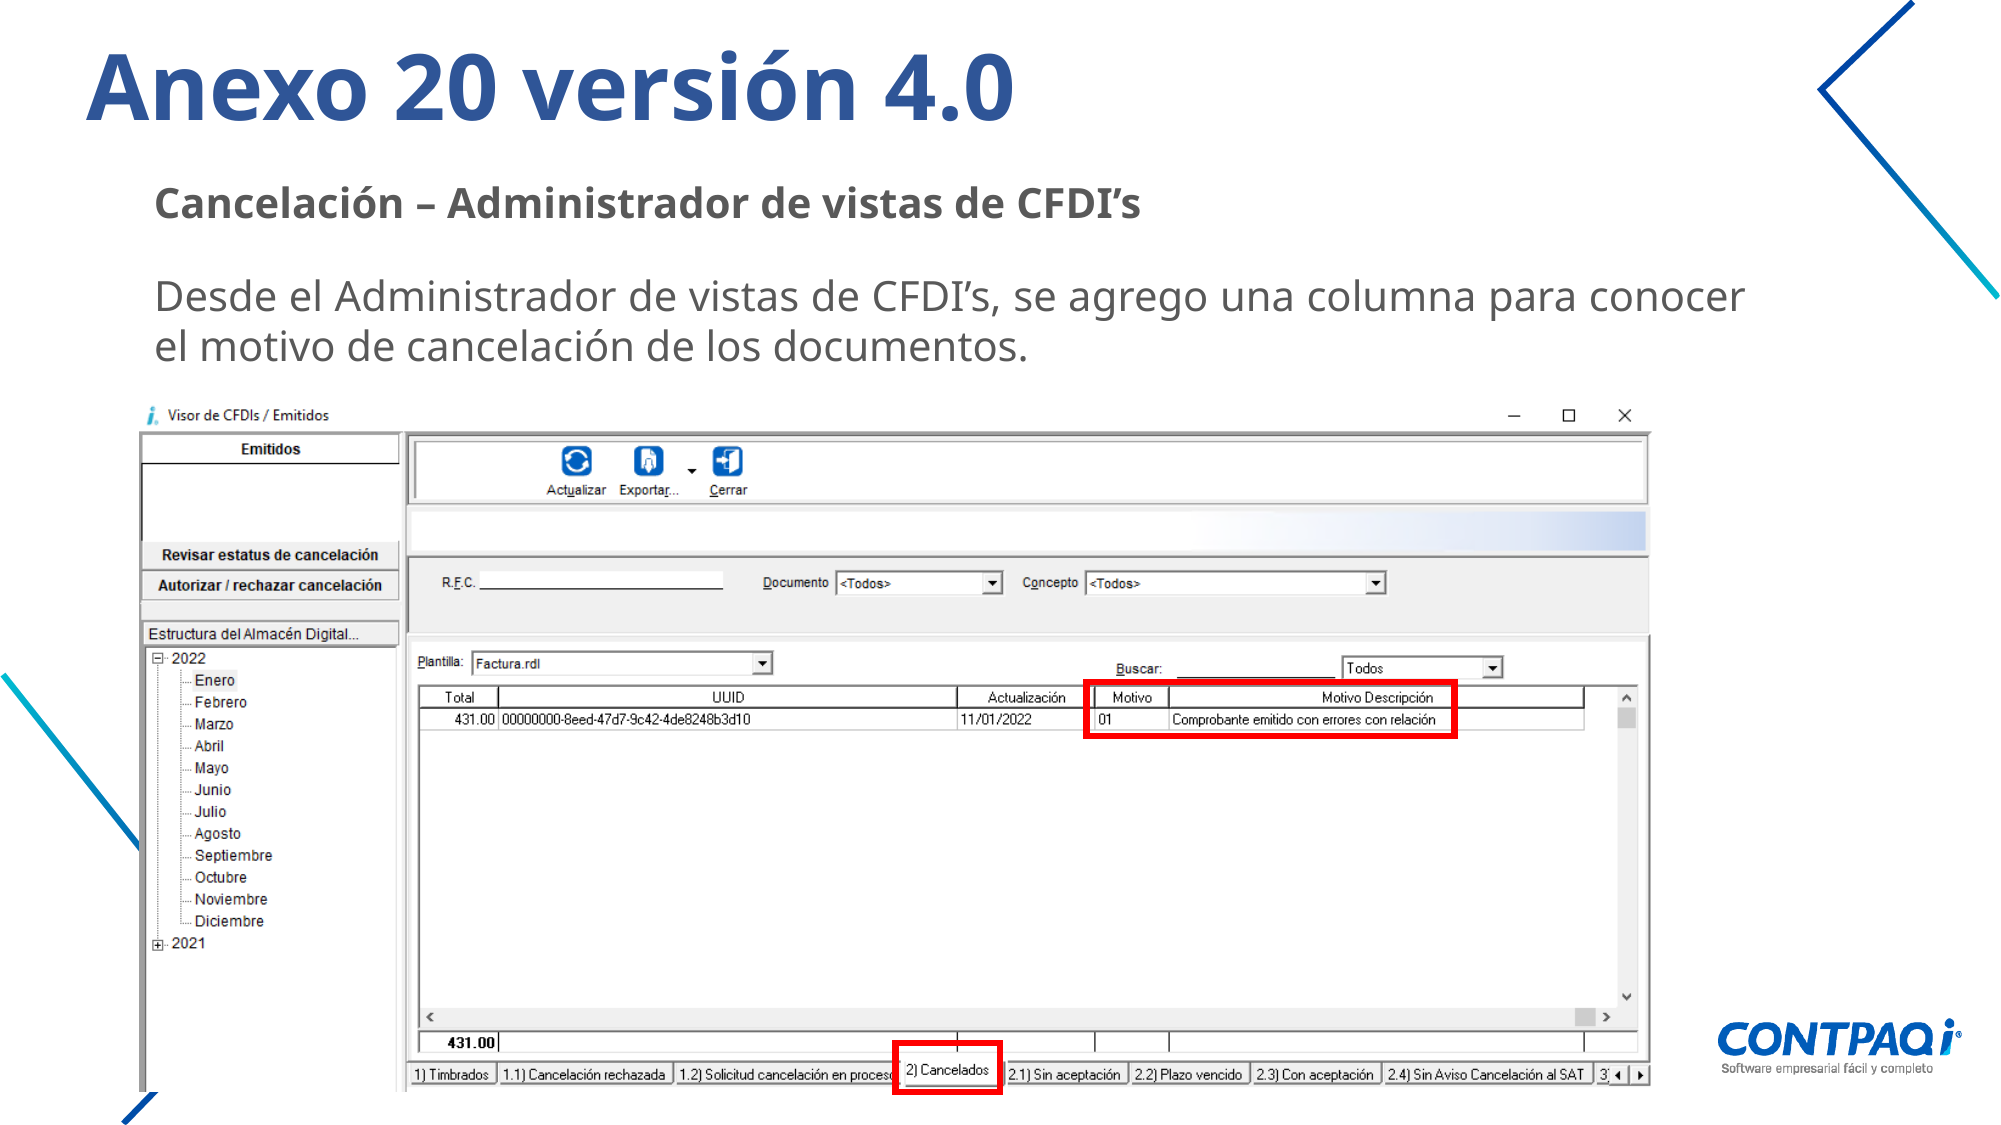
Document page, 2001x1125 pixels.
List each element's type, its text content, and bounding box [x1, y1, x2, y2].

text_box Cancelación – Administrador de vistas de CFDI’s [139, 169, 1861, 235]
picture [1718, 1018, 1962, 1075]
picture [1816, 0, 2000, 300]
text_box Desde el Administrador de vistas de CFDI’s, se agrego una columna para conocer el motivo de cancelación de los documentos. [139, 262, 1762, 377]
picture [0, 401, 1653, 1125]
title Anexo 20 versión 4.0 [71, 19, 1372, 162]
